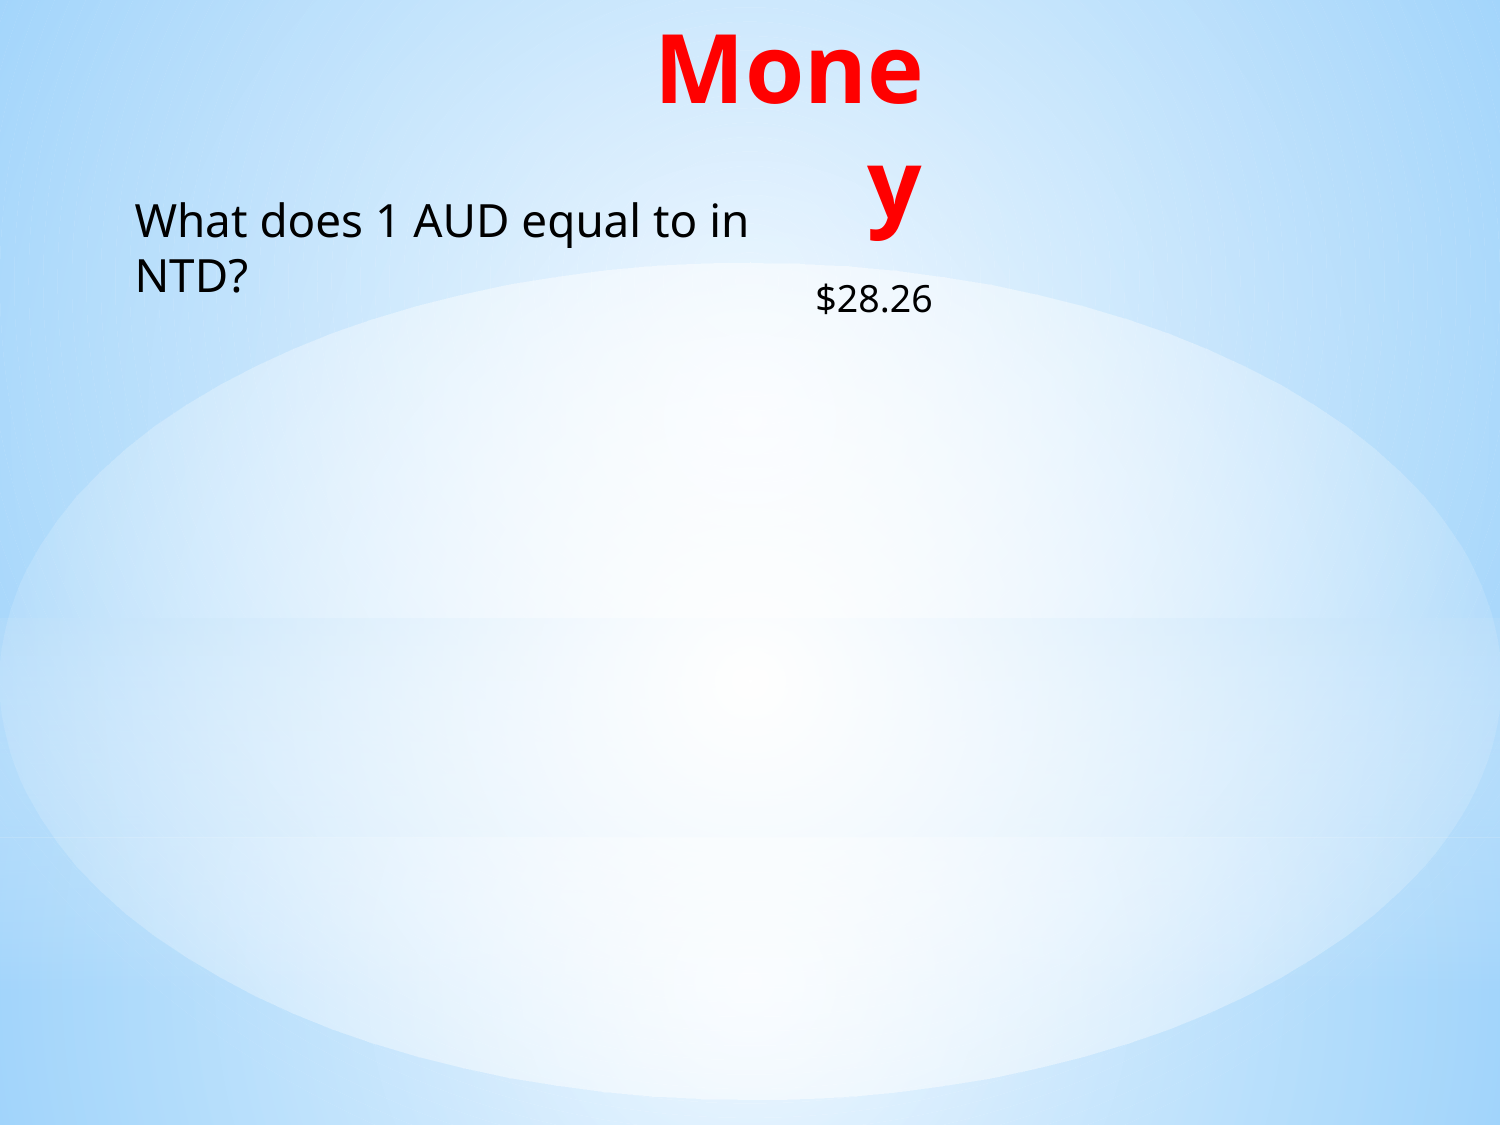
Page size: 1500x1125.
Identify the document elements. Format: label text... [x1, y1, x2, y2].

text_box $28.26 [800, 267, 966, 327]
title Money [608, 0, 938, 165]
list What does 1 AUD equal to in NTD? [112, 184, 817, 273]
